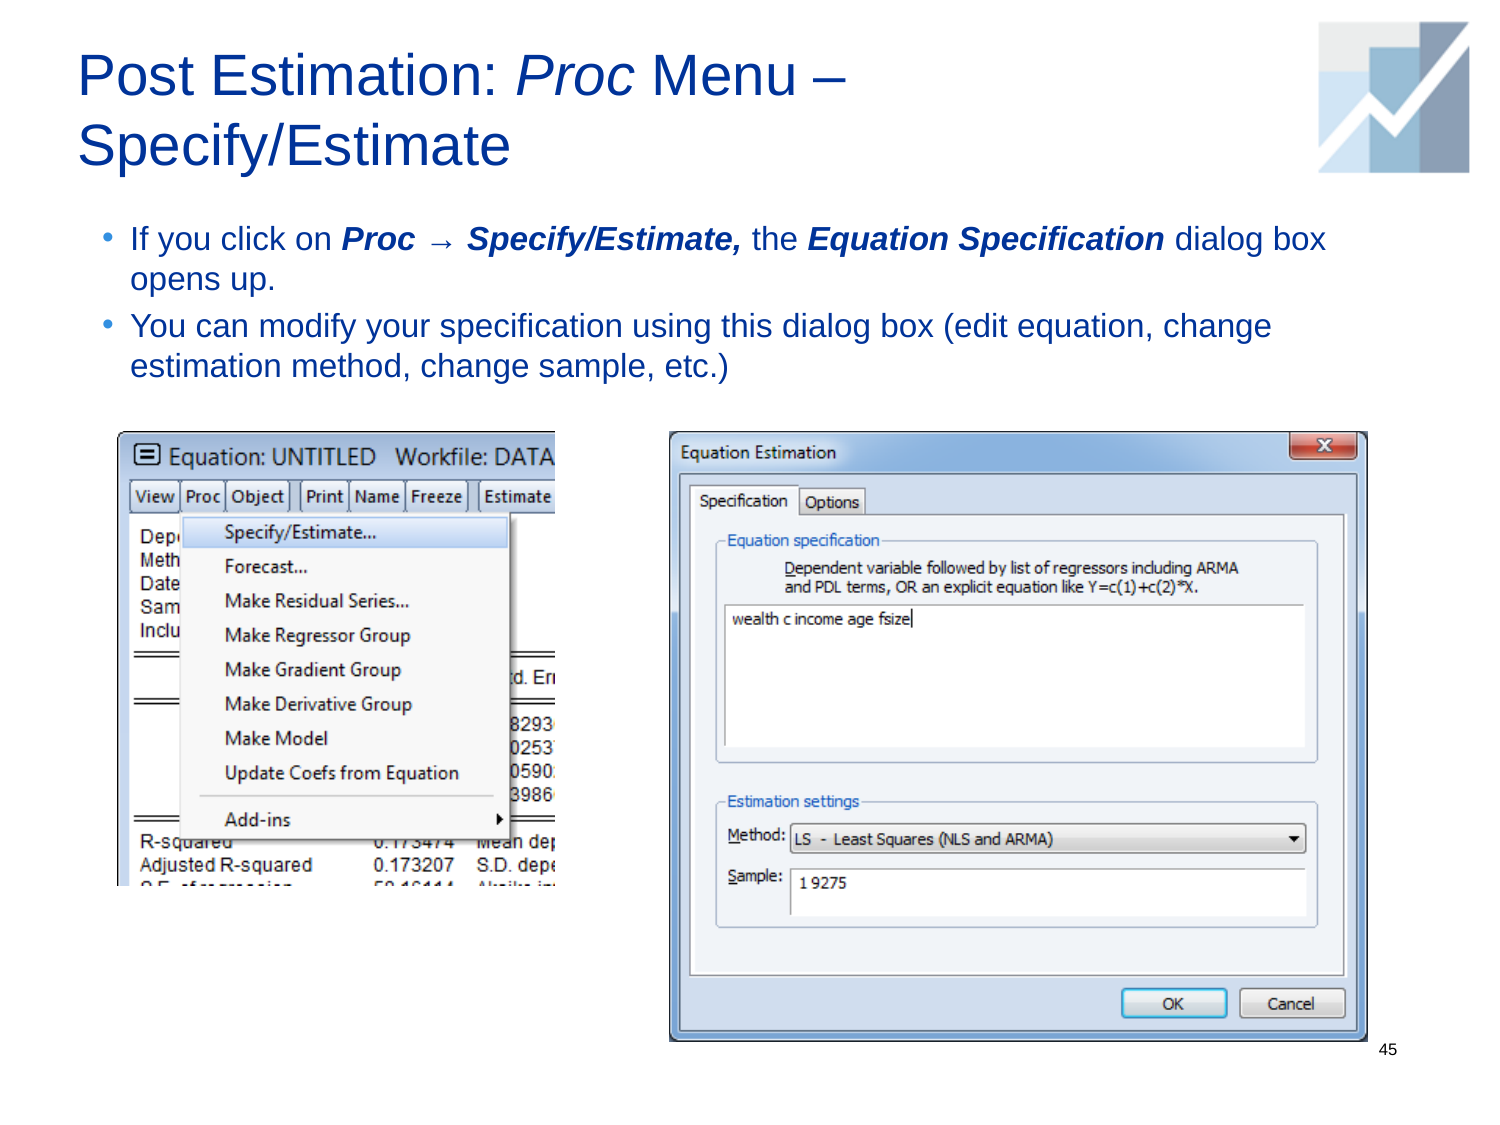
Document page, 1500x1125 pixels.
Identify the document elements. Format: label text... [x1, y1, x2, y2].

slide_number 45 [1262, 1015, 1413, 1067]
picture [1300, 11, 1479, 181]
picture [116, 431, 555, 887]
text_box If you click on Proc → Specify/Estimate, the Equation Specification dialog box opens up. You can modify your specification using this dialog box (edit equation, change estimation method, change sample, etc.) [87, 209, 1406, 432]
title Post Estimation: Proc Menu – Specify/Estimate [62, 0, 1297, 185]
picture [669, 431, 1369, 1043]
